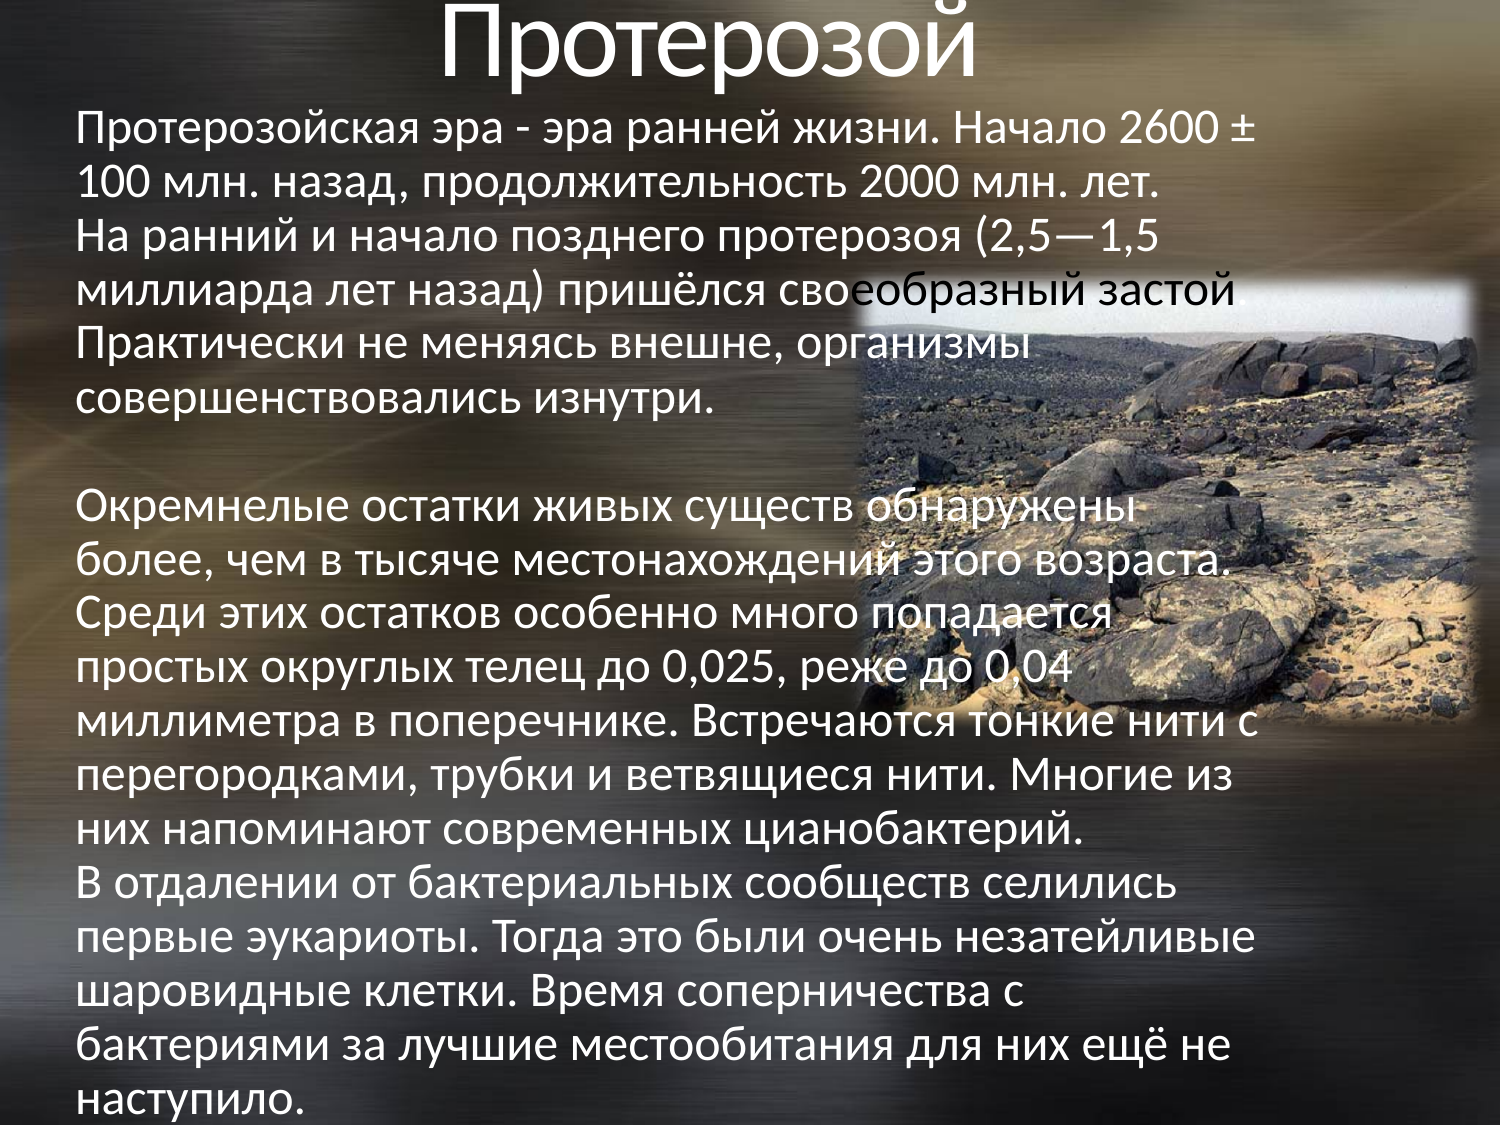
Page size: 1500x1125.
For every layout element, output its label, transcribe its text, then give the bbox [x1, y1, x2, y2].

subtitle Протерозойская эра - эра ранней жизни. Начало 2600 ± 100 млн. назад, продолжительность 2000 млн. лет. На ранний и начало позднего протерозоя (2,5—1,5 миллиарда лет назад) пришёлся своеобразный застой. Практически не меняясь внешне, организмы совершенствовались изнутри. Окремнелые остатки живых существ обнаружены более, чем в тысяче местонахождений этого возраста. Среди этих остатков особенно много попадается простых округлых телец до 0,025, реже до 0,04 миллиметра в поперечнике. Встречаются тонкие нити с перегородками, трубки и ветвящиеся нити. Многие из них напоминают современных цианобактерий. В отдалении от бактериальных сообществ селились первые эукариоты. Тогда это были очень незатейливые шаровидные клетки. Время соперничества с бактериями за лучшие местообитания для них ещё не наступило. [75, 99, 1275, 1125]
title Протерозой [437, 0, 1500, 81]
picture [0, 0, 1500, 1125]
